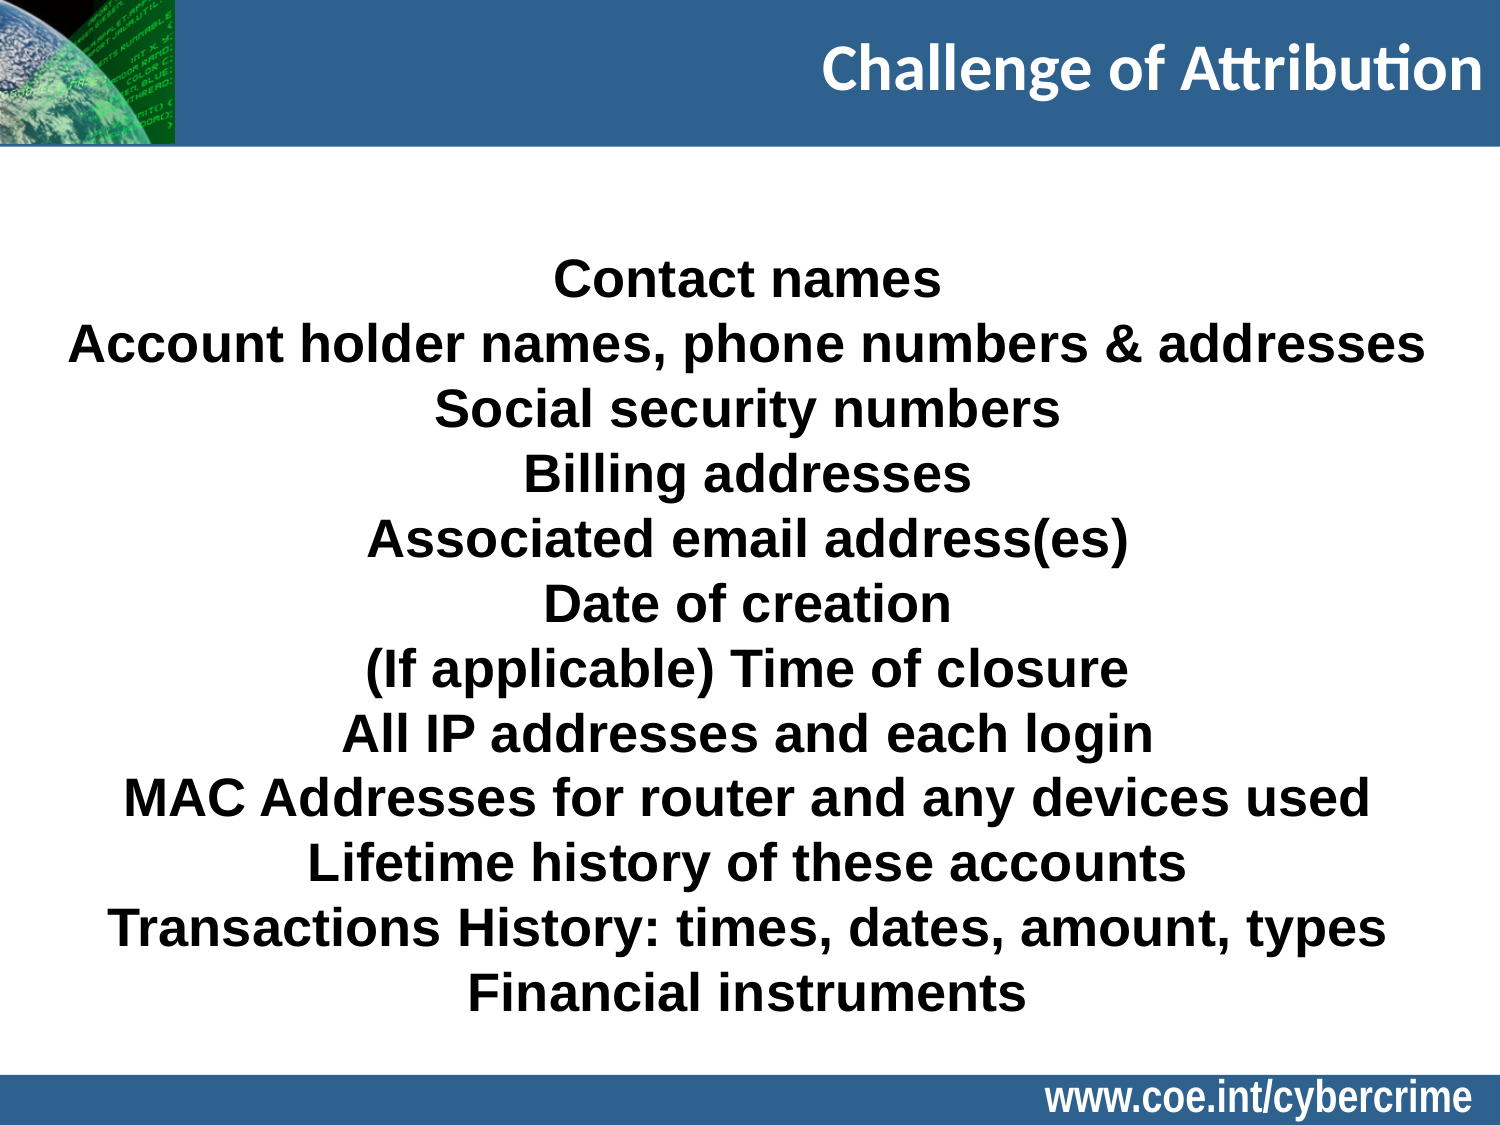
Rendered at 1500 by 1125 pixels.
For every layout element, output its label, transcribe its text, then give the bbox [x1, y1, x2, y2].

picture [0, 0, 175, 144]
text_box [0, 1073, 1030, 1125]
text_box Contact names Account holder names, phone numbers & addresses Social security numbers Billing addresses Associated email address(es) Date of creation (If applicable) Time of closure All IP addresses and each login MAC Addresses for router and any devices used Lifetime history of these accounts Transactions History: times, dates, amount, types Financial instruments [0, 189, 1499, 1073]
text_box www.coe.int/cybercrime [1030, 1059, 1500, 1125]
text_box Challenge of Attribution [177, 0, 1500, 149]
